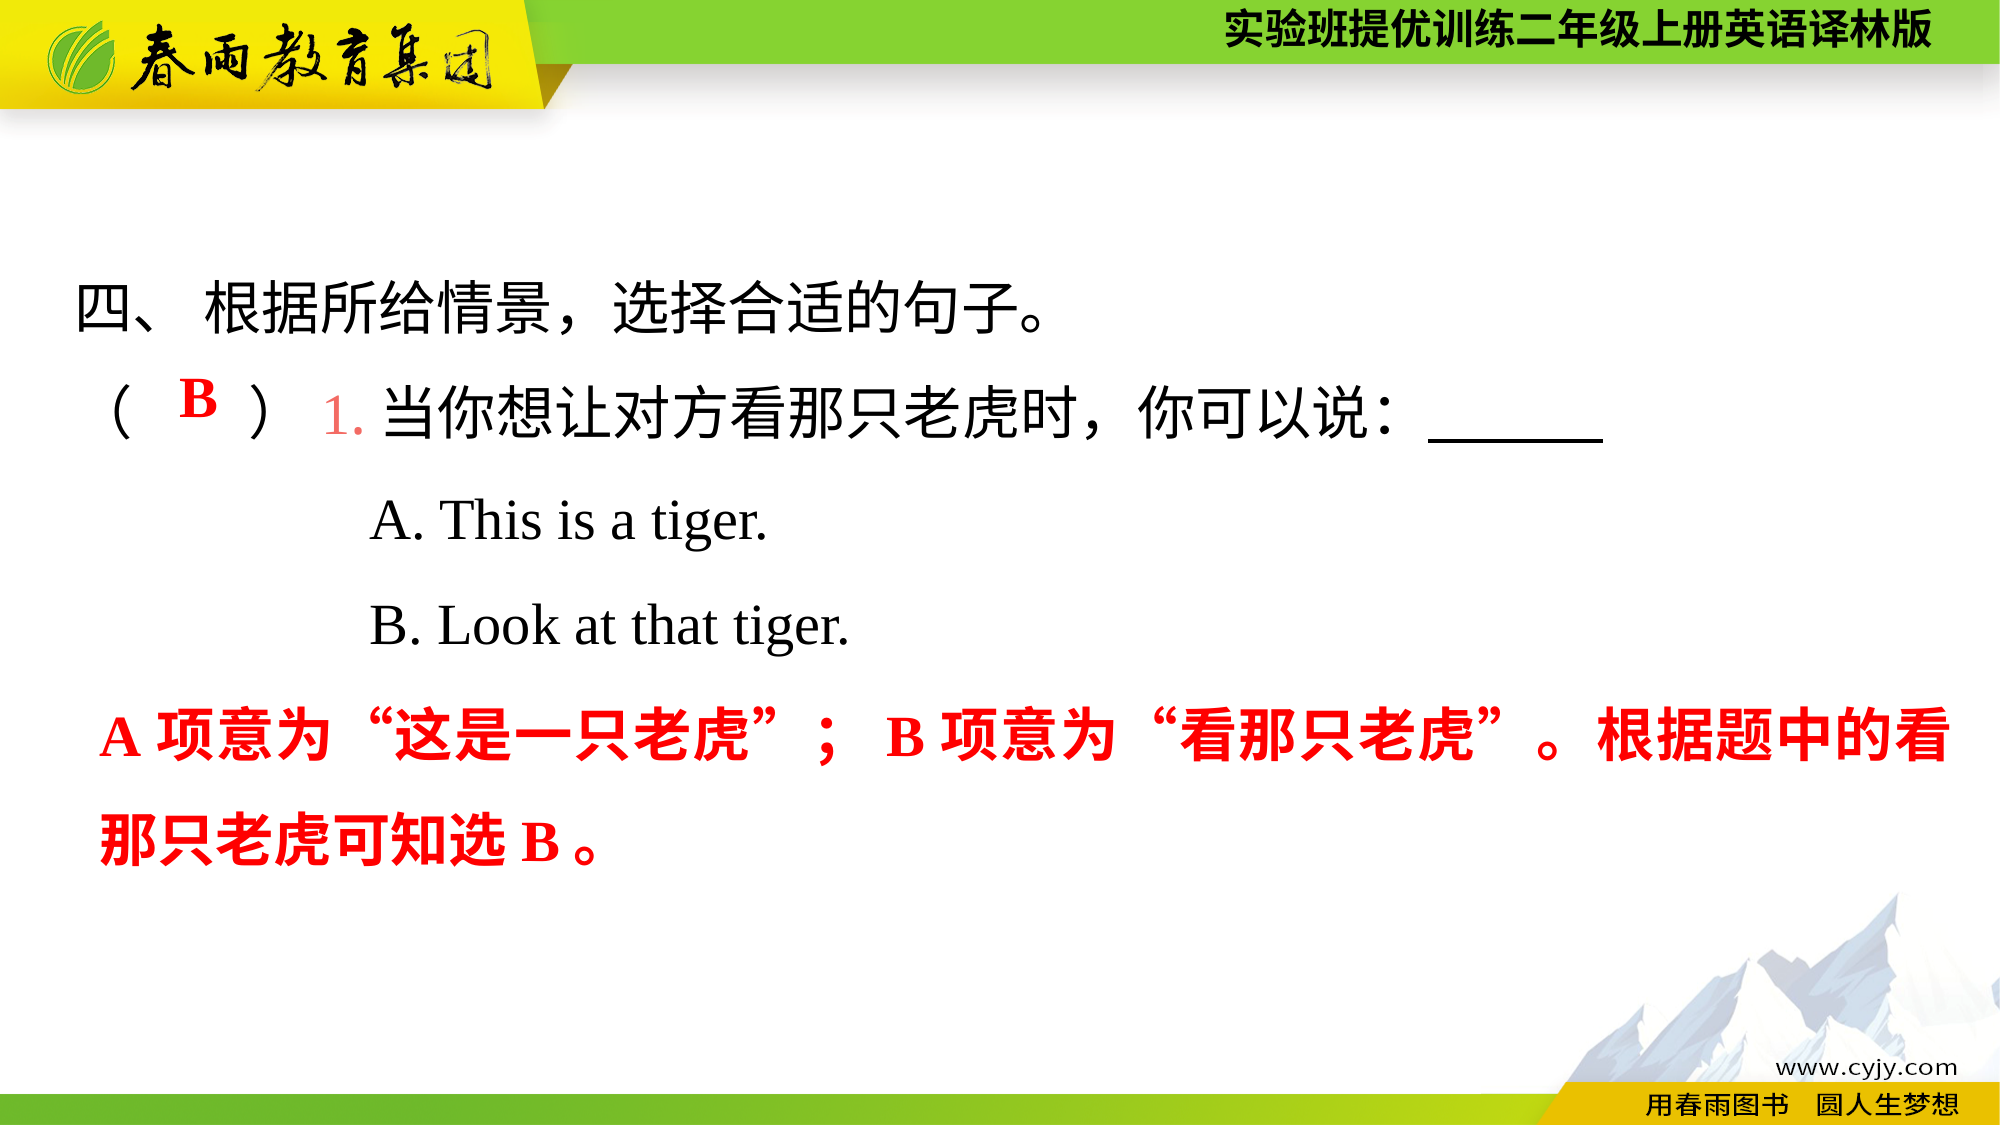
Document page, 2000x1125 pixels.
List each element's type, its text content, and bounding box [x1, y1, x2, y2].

picture [0, 0, 2000, 1125]
text_box B [164, 351, 233, 437]
list 四、 根据所给情景，选择合适的句子。 （ ）1.当你想让对方看那只老虎时，你可以说： A. This is a tiger. B. Look at that tiger. [59, 228, 1944, 668]
text_box A项意为“这是一只老虎”；B项意为“看那只老虎”。根据题中的看那只老虎可知选B。 [84, 655, 1969, 881]
